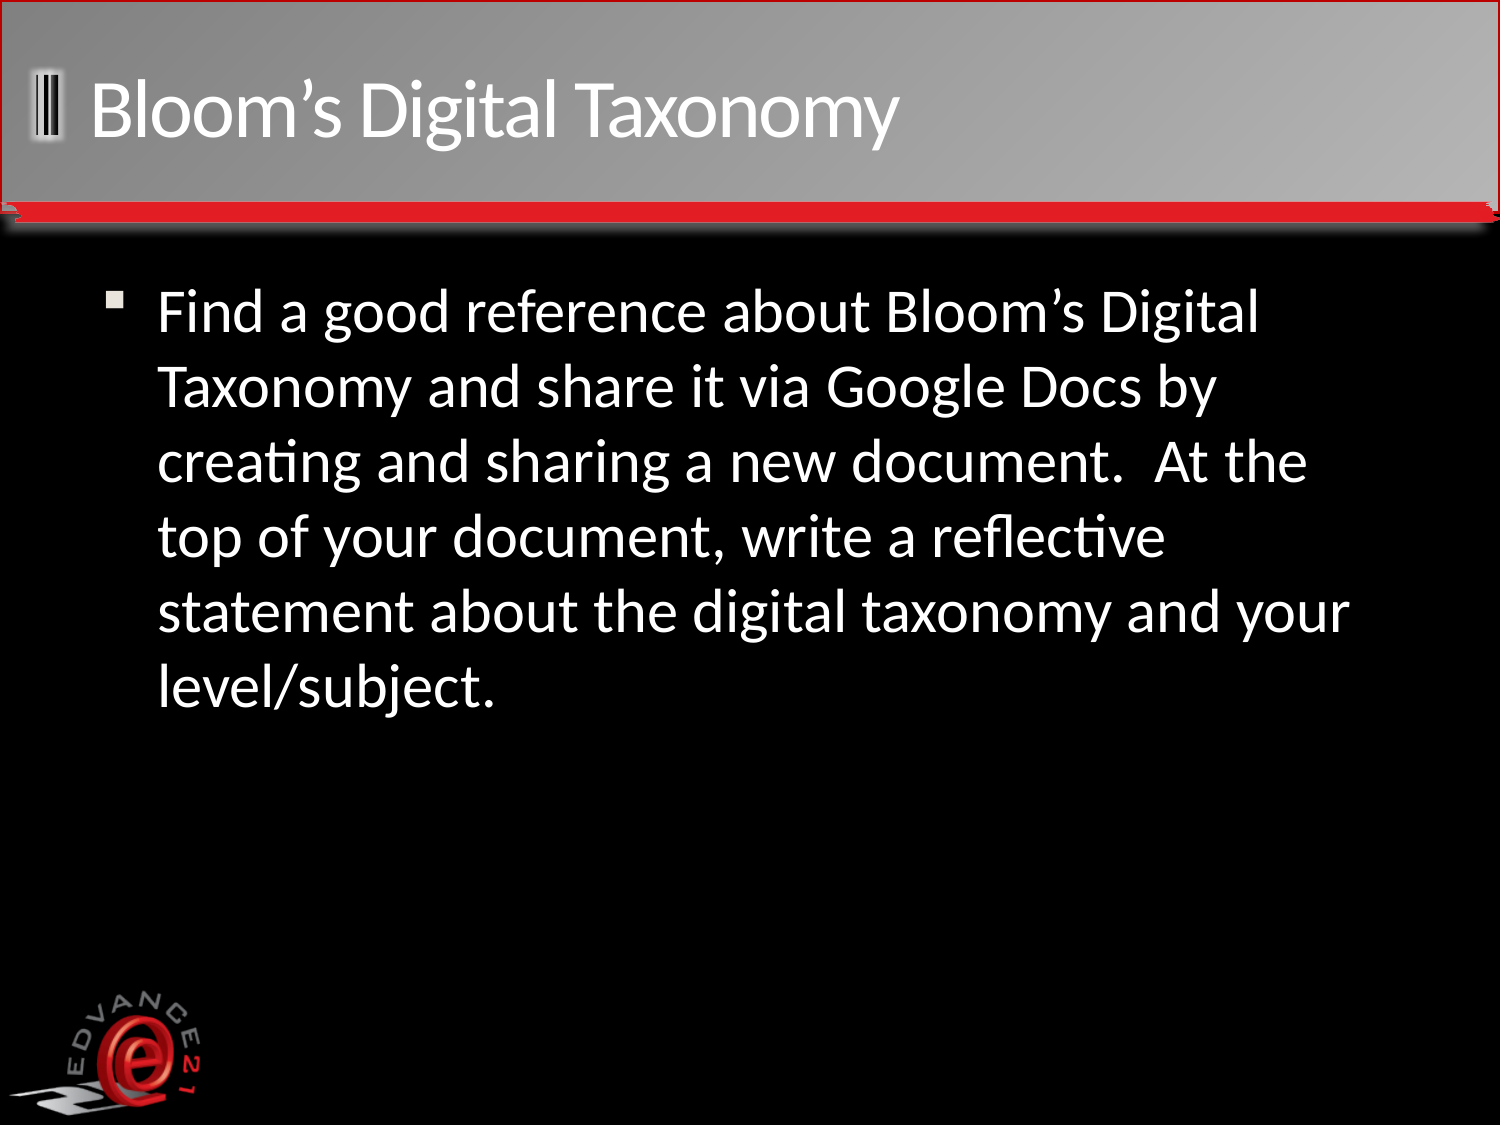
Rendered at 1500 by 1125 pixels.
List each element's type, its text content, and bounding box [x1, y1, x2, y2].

picture [0, 199, 1500, 225]
title Bloom’s Digital Taxonomy [75, 46, 1425, 188]
picture [0, 983, 225, 1125]
list Find a good reference about Bloom’s Digital Taxonomy and share it via Google Docs by creating and sharing a new document. At the top of your document, write a reflective statement about the digital taxonomy and your level/subject. [75, 262, 1425, 1043]
